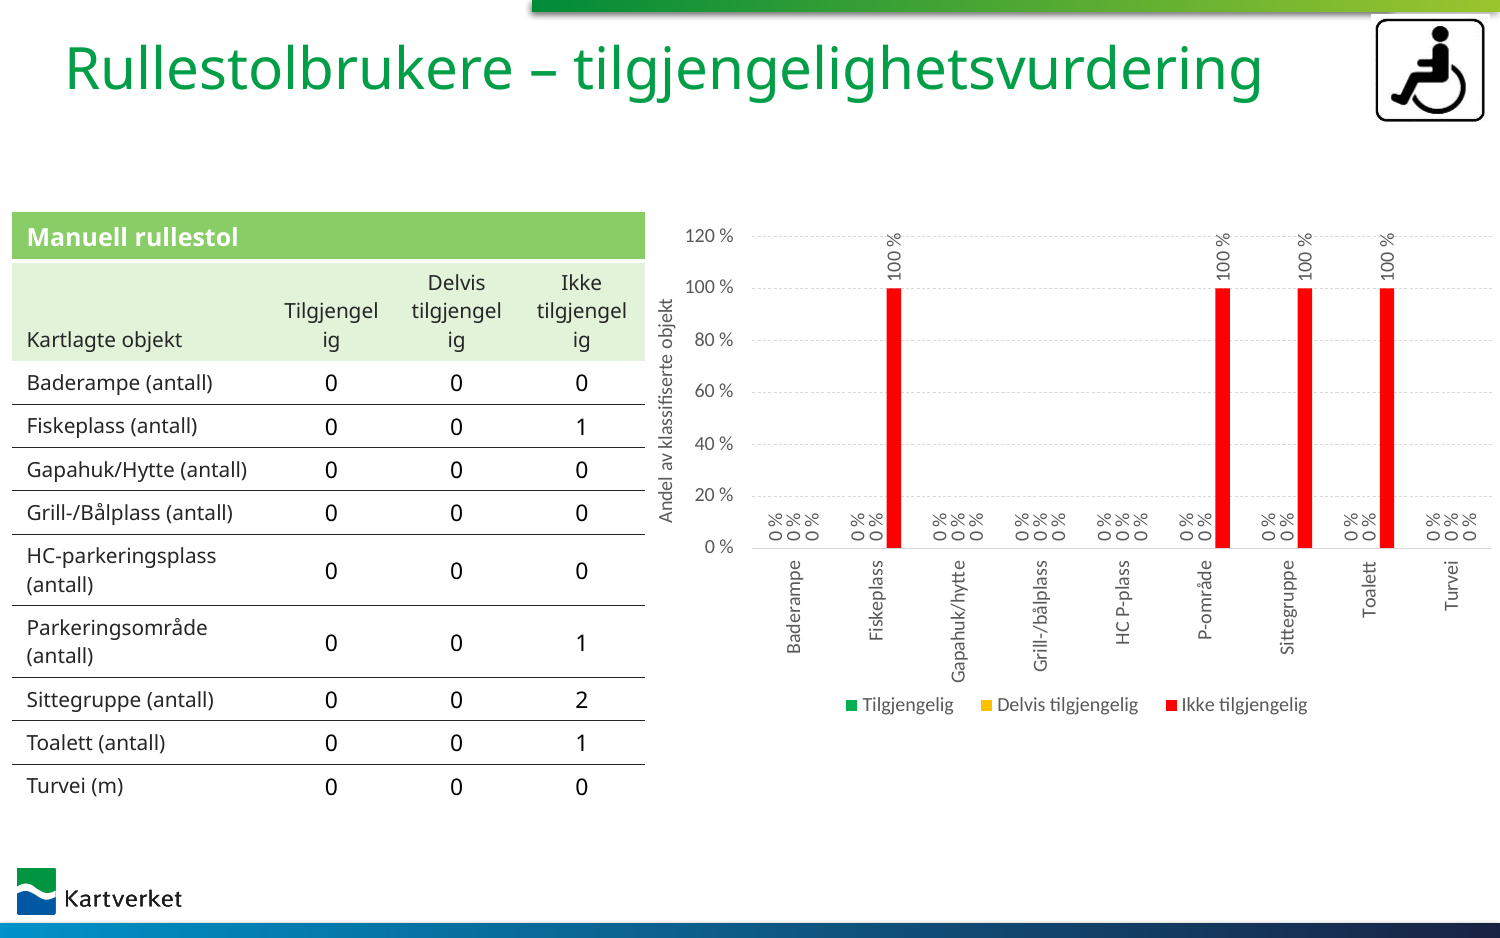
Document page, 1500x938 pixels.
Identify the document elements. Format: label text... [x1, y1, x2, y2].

table_cell 0 [519, 765, 645, 807]
table_cell 0 [519, 535, 638, 605]
table_cell Turvei (m) [12, 765, 269, 807]
table_cell Parkeringsområde (antall) [12, 606, 269, 677]
table_cell 0 [519, 361, 638, 404]
table_cell 0 [394, 721, 519, 764]
table_cell 0 [394, 678, 519, 720]
table_cell 0 [394, 361, 519, 404]
table_cell 0 [269, 721, 394, 764]
table_cell Fiskeplass (antall) [12, 405, 269, 447]
table_cell 0 [394, 535, 519, 605]
table_header Manuell rullestol [12, 212, 645, 259]
table_cell 0 [394, 765, 519, 807]
table_cell Baderampe (antall) [12, 361, 269, 404]
table_cell Kartlagte objekt [12, 263, 269, 361]
picture [643, 218, 1500, 728]
table_cell 0 [394, 405, 519, 447]
table_cell 0 [269, 405, 394, 447]
table_cell Sittegruppe (antall) [12, 678, 269, 720]
picture [1371, 13, 1491, 127]
table_cell 0 [269, 535, 394, 605]
table_cell 0 [394, 448, 519, 490]
text_box Rullestolbrukere – tilgjengelighetsvurdering [49, 12, 1372, 109]
table_cell 2 [519, 678, 638, 720]
table_cell Tilgjengelig [269, 263, 394, 361]
table_cell 0 [269, 491, 394, 534]
table_cell Toalett (antall) [12, 721, 269, 764]
table_cell 0 [269, 606, 394, 677]
table_cell 1 [519, 606, 638, 677]
table_cell 0 [519, 491, 638, 534]
table_cell 1 [519, 405, 638, 447]
table_cell 0 [394, 491, 519, 534]
table_cell 0 [269, 765, 394, 807]
table_cell Delvis tilgjengelig [394, 263, 519, 361]
table_cell Gapahuk/Hytte (antall) [12, 448, 269, 490]
table_cell 0 [269, 678, 394, 720]
table_cell 0 [519, 448, 638, 490]
table_cell Ikke tilgjengelig [519, 263, 638, 361]
table_cell 1 [519, 721, 645, 764]
table_cell HC-parkeringsplass (antall) [12, 535, 269, 605]
table_cell Grill-/Bålplass (antall) [12, 491, 269, 534]
table_cell 0 [269, 361, 394, 404]
table_cell 0 [269, 448, 394, 490]
table_cell 0 [394, 606, 519, 677]
